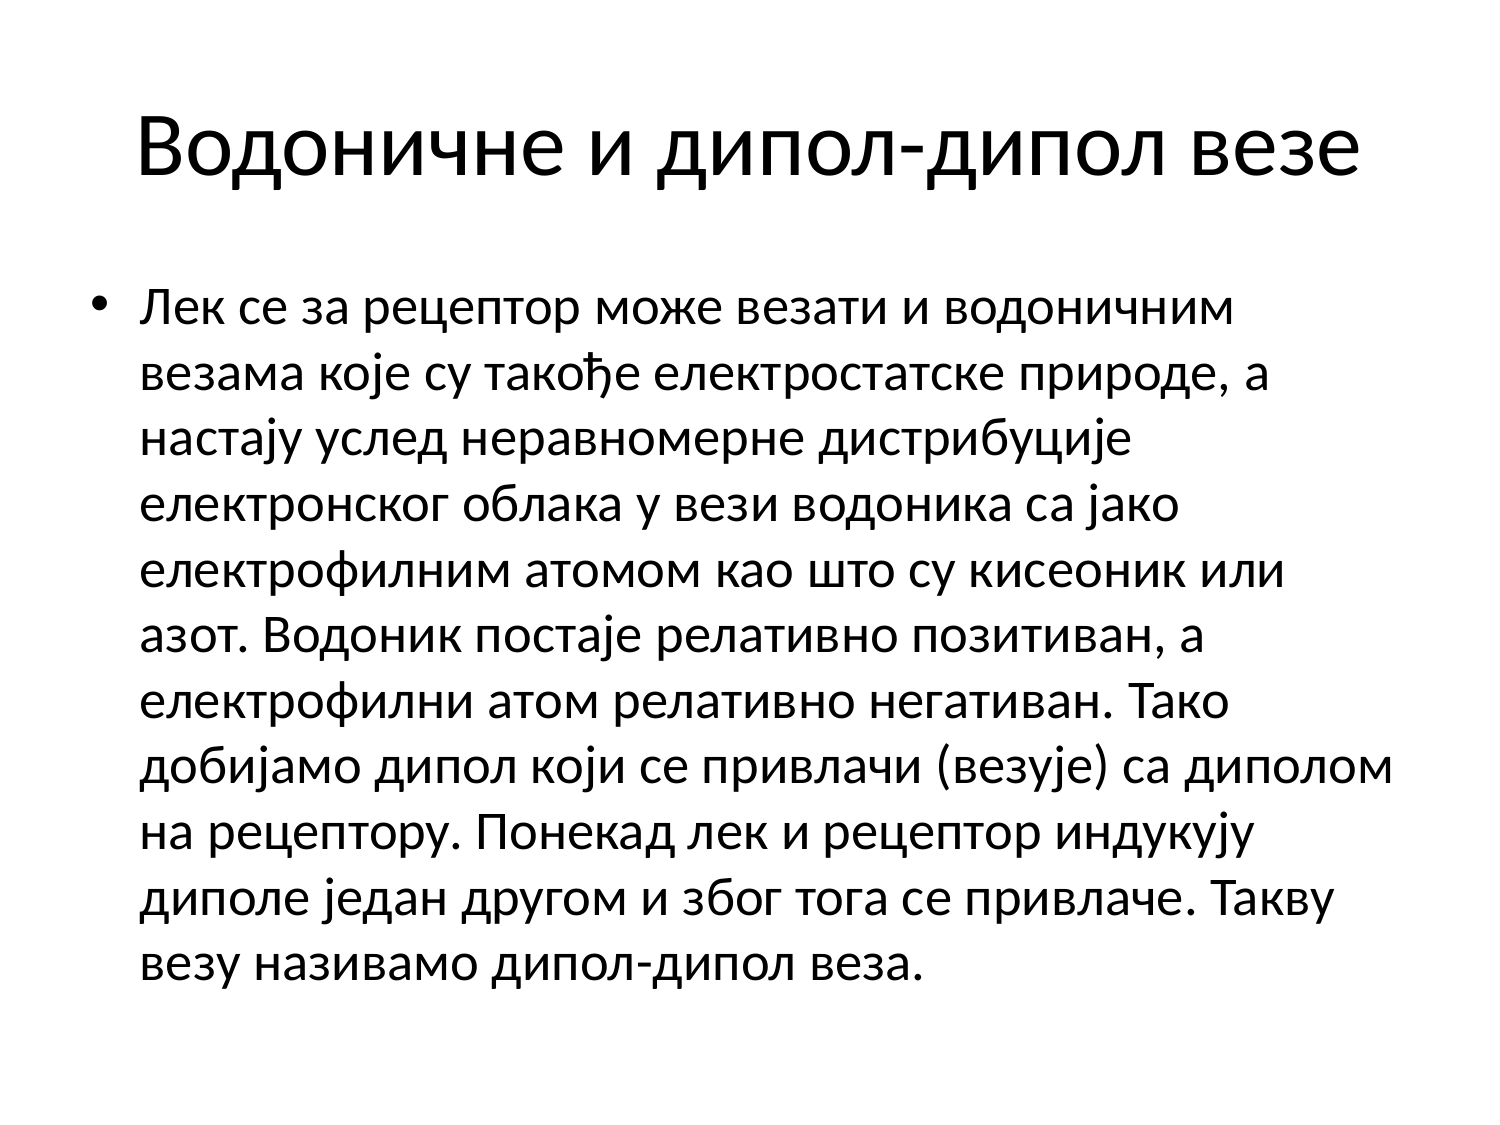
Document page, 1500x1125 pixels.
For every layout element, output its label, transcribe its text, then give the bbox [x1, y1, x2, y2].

title Водоничне и дипол-дипол везе [75, 45, 1425, 233]
list Лек се за рецептор може везати и водоничним везама које су такође електростатске природе, а настају услед неравномерне дистрибуције електронског облака у вези водоника са јако електрофилним атомом као што су кисеоник или азот. Водоник постаје релативно позитиван, а електрофилни атом релативно негативан. Тако добијамо дипол који се привлачи (везује) са диполом на рецептору. Понекад лек и рецептор индукују диполе један другом и због тога се привлаче. Такву везу називамо дипол-дипол веза. [75, 262, 1425, 1005]
